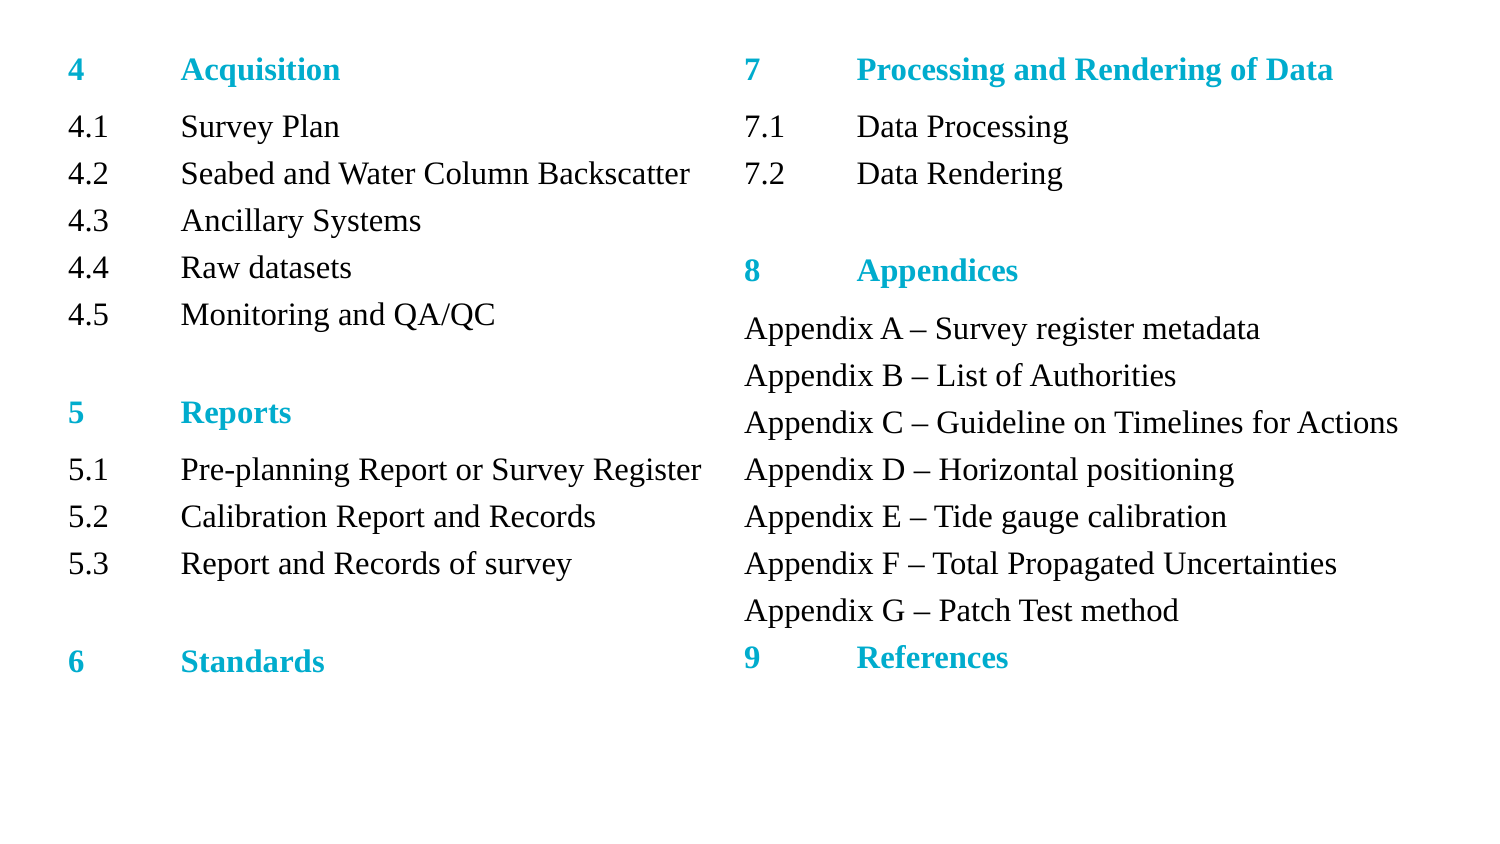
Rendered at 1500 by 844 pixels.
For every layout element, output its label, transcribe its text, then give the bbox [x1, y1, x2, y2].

list 4 Acquisition 4.1 Survey Plan 4.2 Seabed and Water Column Backscatter 4.3 Ancillary Systems 4.4 Raw datasets 4.5 Monitoring and QA/QC 5 Reports 5.1 Pre-planning Report or Survey Register 5.2 Calibration Report and Records 5.3 Report and Records of survey 6 Standards 7 Processing and Rendering of Data 7.1 Data Processing 7.2 Data Rendering 8 Appendices Appendix A – Survey register metadata Appendix B – List of Authorities Appendix C – Guideline on Timelines for Actions Appendix D – Horizontal positioning Appendix E – Tide gauge calibration Appendix F – Total Propagated Uncertainties Appendix G – Patch Test method 9 References [53, 44, 1436, 760]
